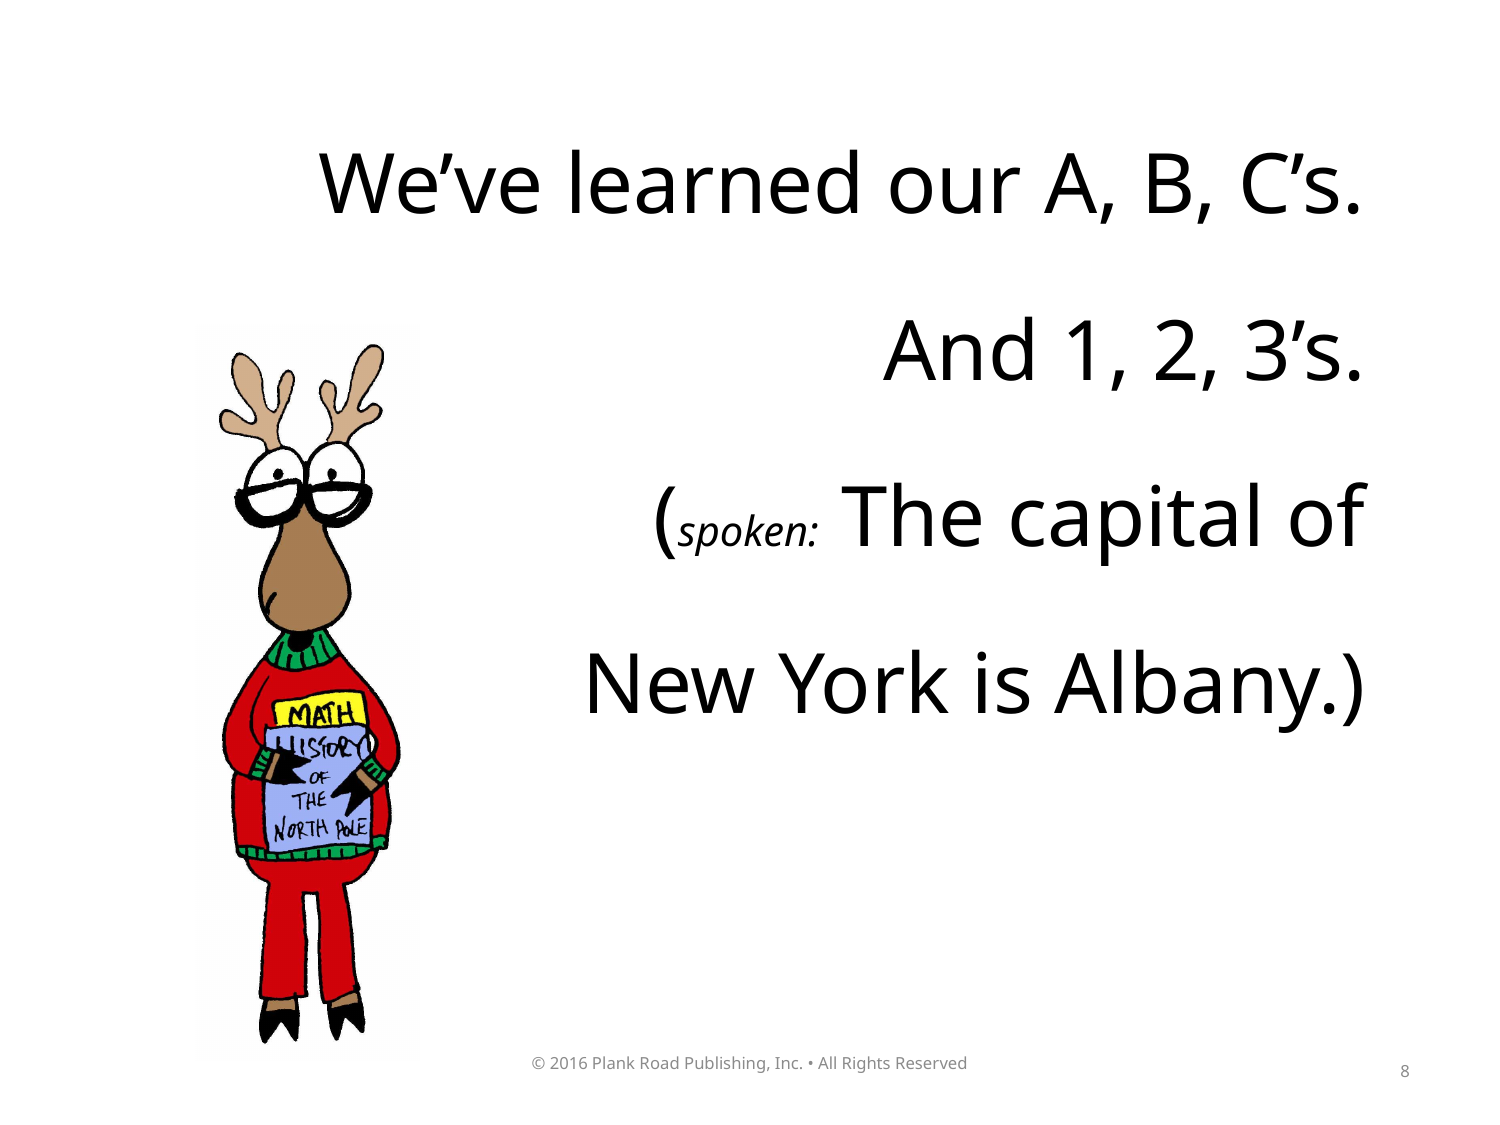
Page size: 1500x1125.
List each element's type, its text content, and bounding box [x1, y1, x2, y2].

list We’ve learned our A, B, C’s. And 1, 2, 3’s. (spoken: The capital of New York is Albany.) [75, 72, 1381, 1014]
slide_number 8 [1074, 1042, 1425, 1103]
picture [194, 323, 420, 1061]
